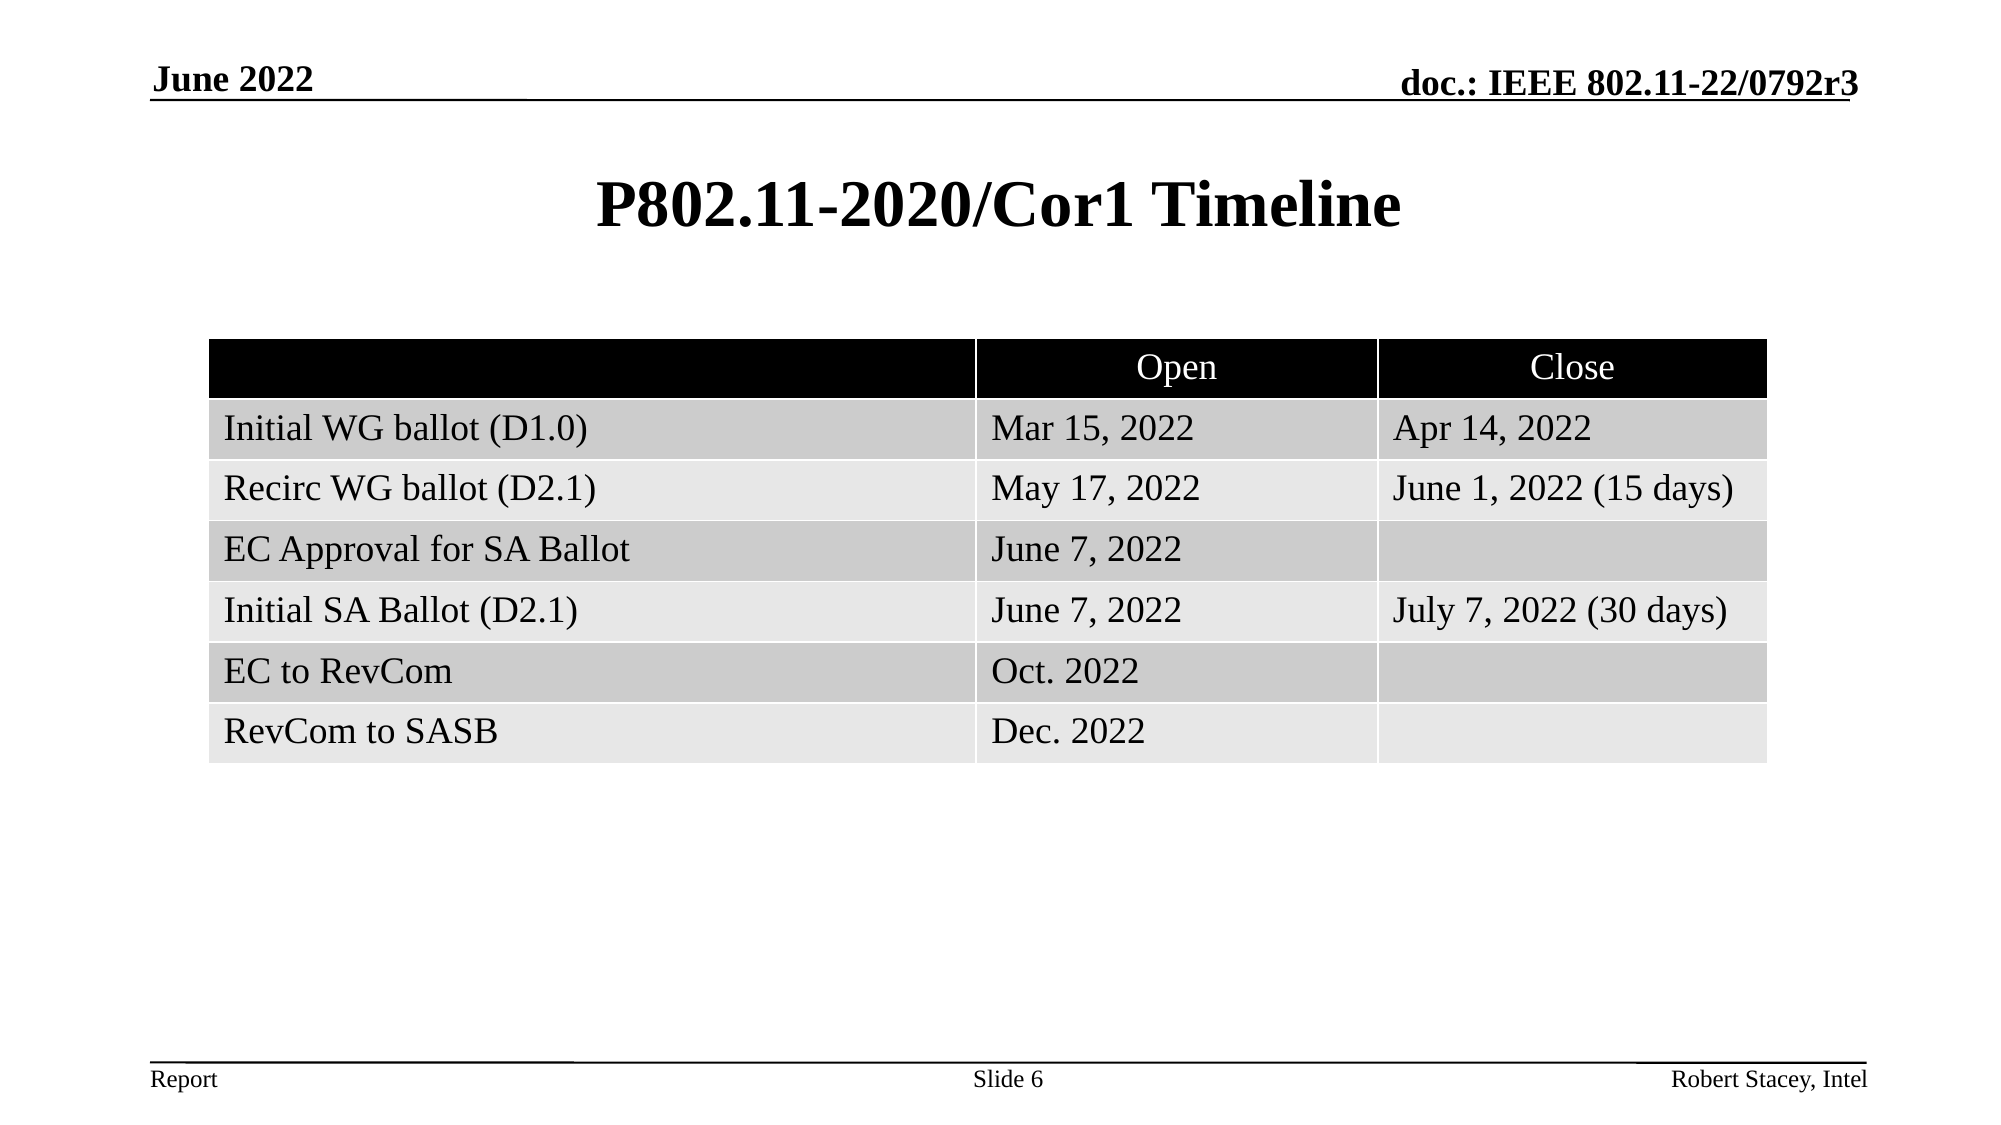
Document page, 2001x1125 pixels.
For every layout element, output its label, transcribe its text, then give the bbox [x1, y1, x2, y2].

table_cell Oct. 2022 [977, 643, 1377, 702]
table_cell June 7, 2022 [977, 521, 1377, 581]
table_header [209, 339, 975, 398]
table_cell Initial WG ballot (D1.0) [209, 400, 975, 459]
table_cell Initial SA Ballot (D2.1) [209, 582, 975, 641]
table_cell [1379, 521, 1767, 581]
table_header Close [1379, 339, 1767, 398]
footer Robert Stacey, Intel [1171, 1061, 1869, 1093]
slide_number Slide 6 [950, 1061, 1067, 1123]
table_cell June 7, 2022 [977, 582, 1377, 641]
table_cell Mar 15, 2022 [977, 400, 1377, 459]
table_cell Apr 14, 2022 [1379, 400, 1767, 459]
table_cell RevCom to SASB [209, 704, 975, 763]
table_cell July 7, 2022 (30 days) [1379, 582, 1767, 641]
table_cell [1379, 704, 1767, 763]
title P802.11-2020/Cor1 Timeline [149, 112, 1850, 288]
table_cell Dec. 2022 [977, 704, 1377, 763]
table_cell EC Approval for SA Ballot [209, 521, 975, 581]
table_cell Recirc WG ballot (D2.1) [209, 461, 975, 520]
table_cell May 17, 2022 [977, 461, 1377, 520]
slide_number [152, 54, 563, 100]
table_cell June 1, 2022 (15 days) [1379, 461, 1767, 520]
table_cell EC to RevCom [209, 643, 975, 702]
table_cell [1379, 643, 1767, 702]
table_header Open [977, 339, 1377, 398]
